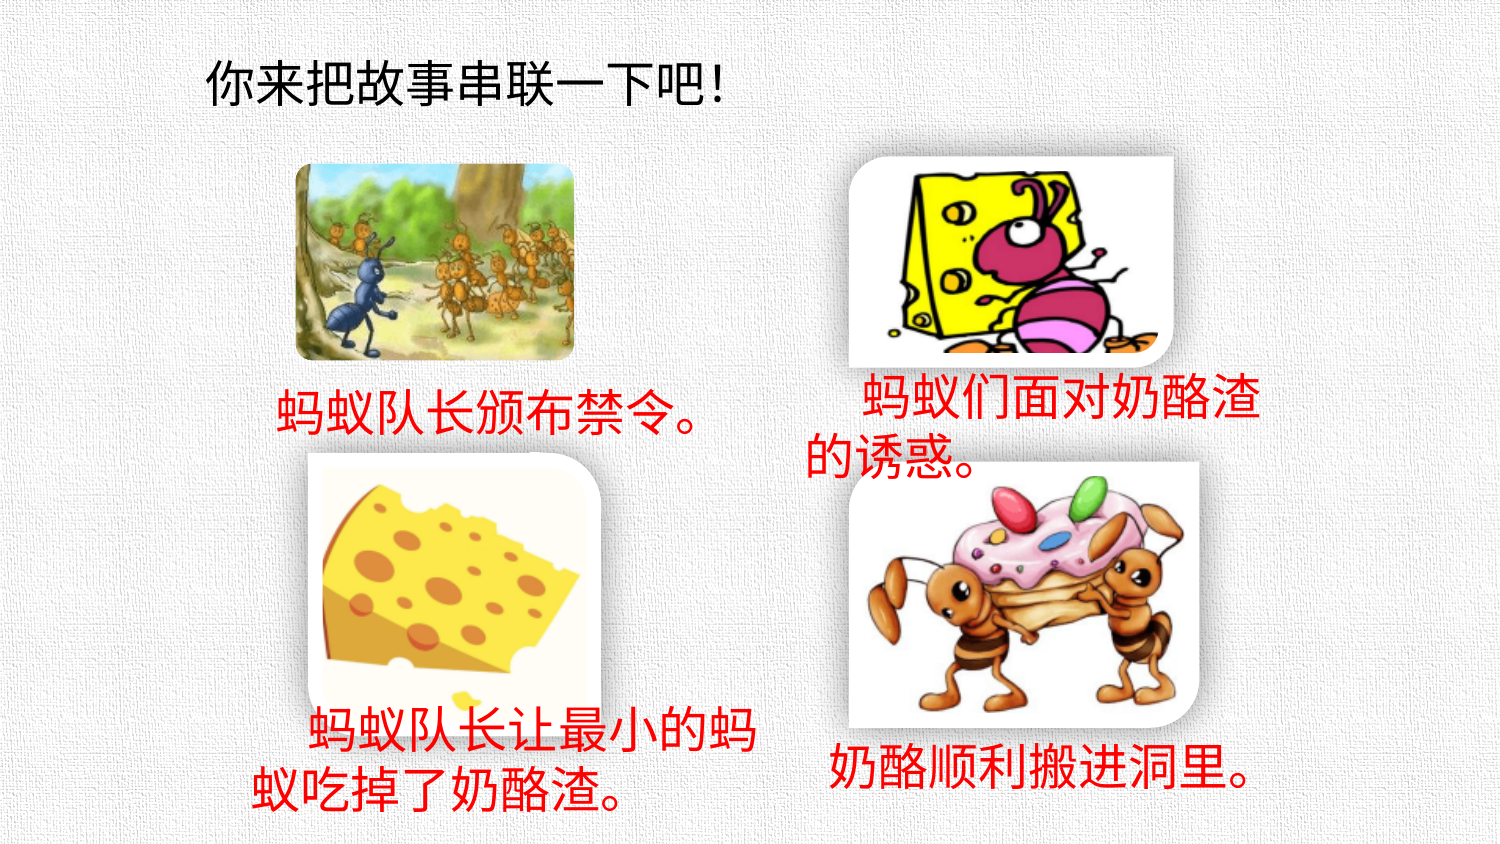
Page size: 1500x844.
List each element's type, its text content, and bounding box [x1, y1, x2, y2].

text_box 蚂蚁队长让最小的蚂蚁吃掉了奶酪渣。 [236, 690, 793, 826]
text_box 奶酪顺利搬进洞里。 [813, 728, 1303, 804]
text_box 你来把故事串联一下吧！ [190, 45, 1144, 120]
text_box 蚂蚁们面对奶酪渣的诱惑。 [790, 358, 1303, 494]
picture [0, 0, 1500, 844]
text_box 蚂蚁队长颁布禁令。 [260, 374, 742, 450]
